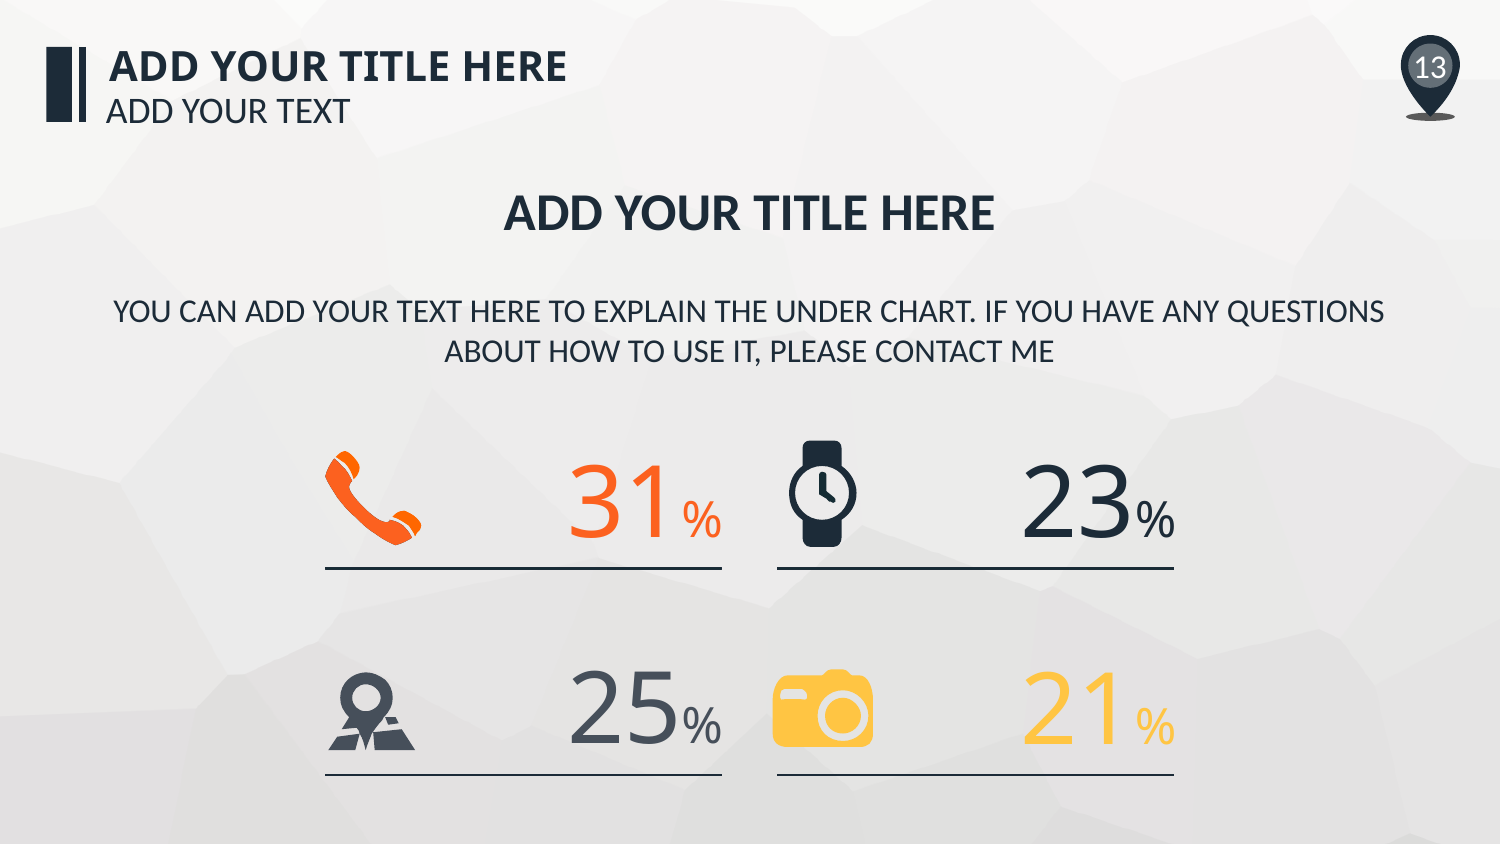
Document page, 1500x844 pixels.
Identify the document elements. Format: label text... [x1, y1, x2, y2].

text_box 31% [552, 429, 739, 565]
text_box 23% [1005, 429, 1192, 565]
text_box [772, 669, 873, 747]
text_box [819, 471, 836, 503]
text_box [325, 458, 412, 546]
text_box [789, 440, 857, 547]
slide_number 13 [1254, 42, 1500, 88]
text_box ADD YOUR TEXT [91, 78, 366, 139]
text_box ADD YOUR TITLE HERE [94, 32, 583, 97]
text_box [335, 451, 360, 480]
text_box [328, 672, 416, 751]
text_box YOU CAN ADD YOUR TEXT HERE TO EXPLAIN THE UNDER CHART. IF YOU HAVE ANY QUESTIONS ABOUT HOW TO USE IT, PLEASE CONTACT ME [89, 281, 1411, 376]
picture [0, 0, 1500, 844]
text_box 25% [552, 636, 739, 771]
text_box [392, 510, 422, 537]
text_box ADD YOUR TITLE HERE [488, 169, 1012, 249]
text_box 21% [1005, 637, 1192, 772]
text_box [44, 45, 74, 124]
